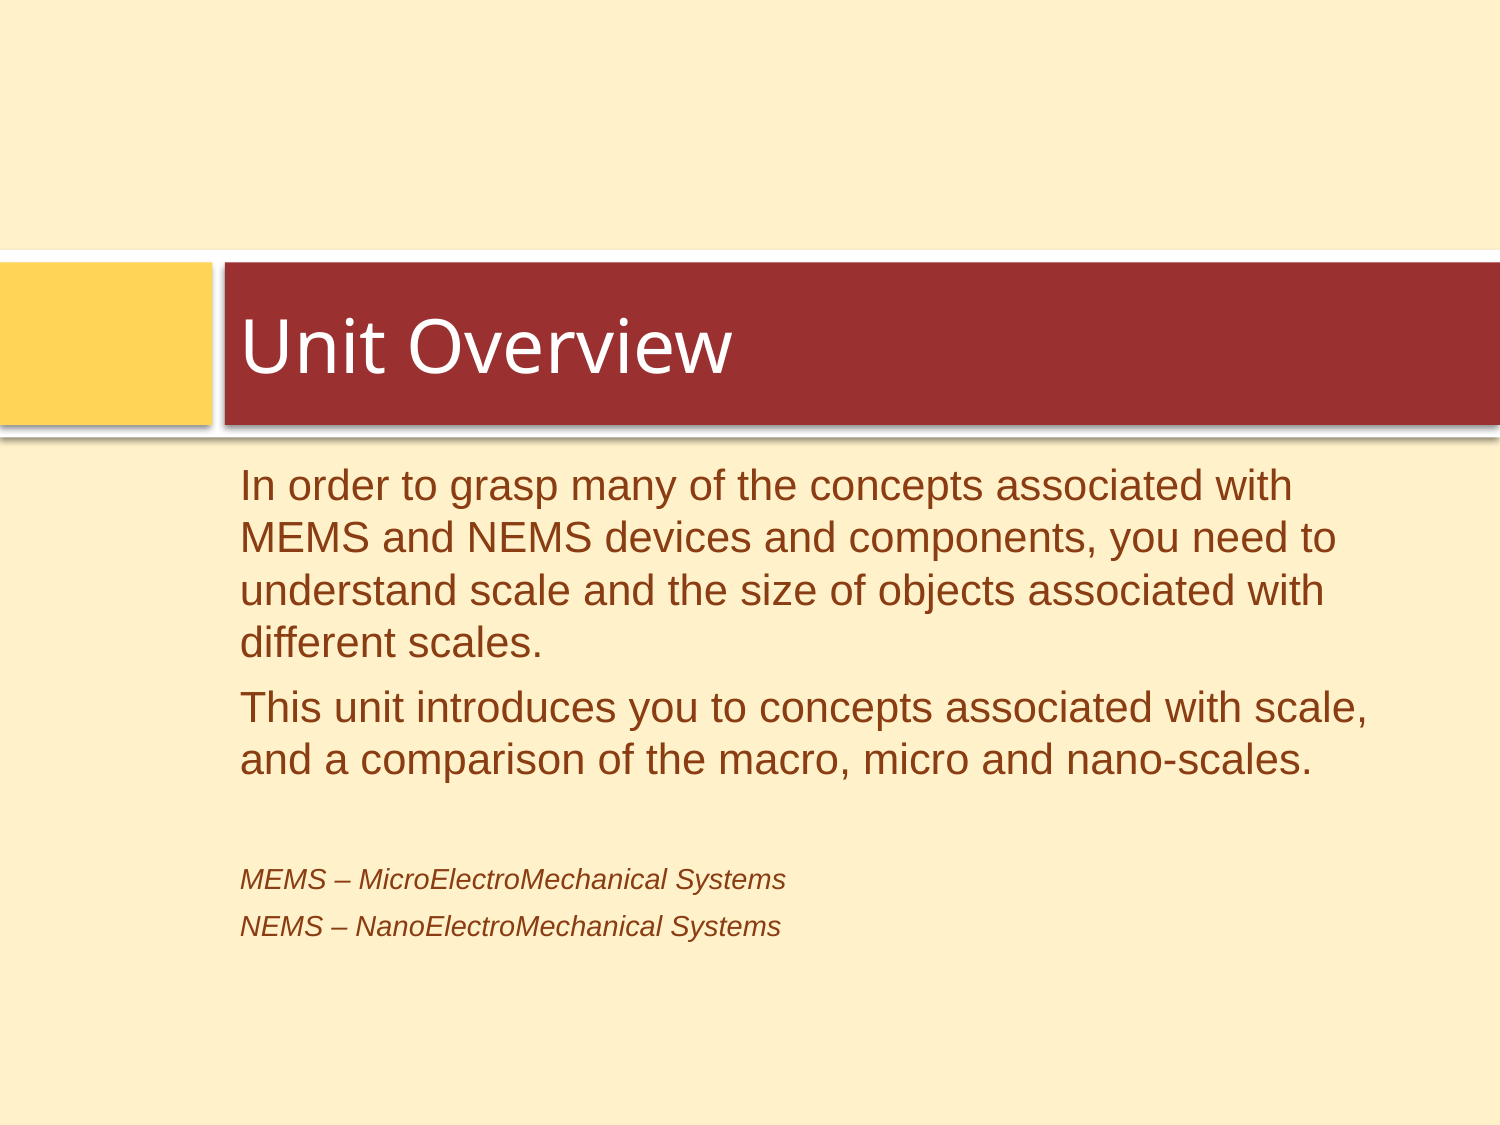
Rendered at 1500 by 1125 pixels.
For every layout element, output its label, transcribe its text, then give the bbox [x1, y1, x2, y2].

title Unit Overview [225, 262, 1475, 425]
list In order to grasp many of the concepts associated with MEMS and NEMS devices and components, you need to understand scale and the size of objects associated with different scales. This unit introduces you to concepts associated with scale, and a comparison of the macro, micro and nano-scales. MEMS – MicroElectroMechanical Systems NEMS – NanoElectroMechanical Systems [225, 450, 1394, 1008]
